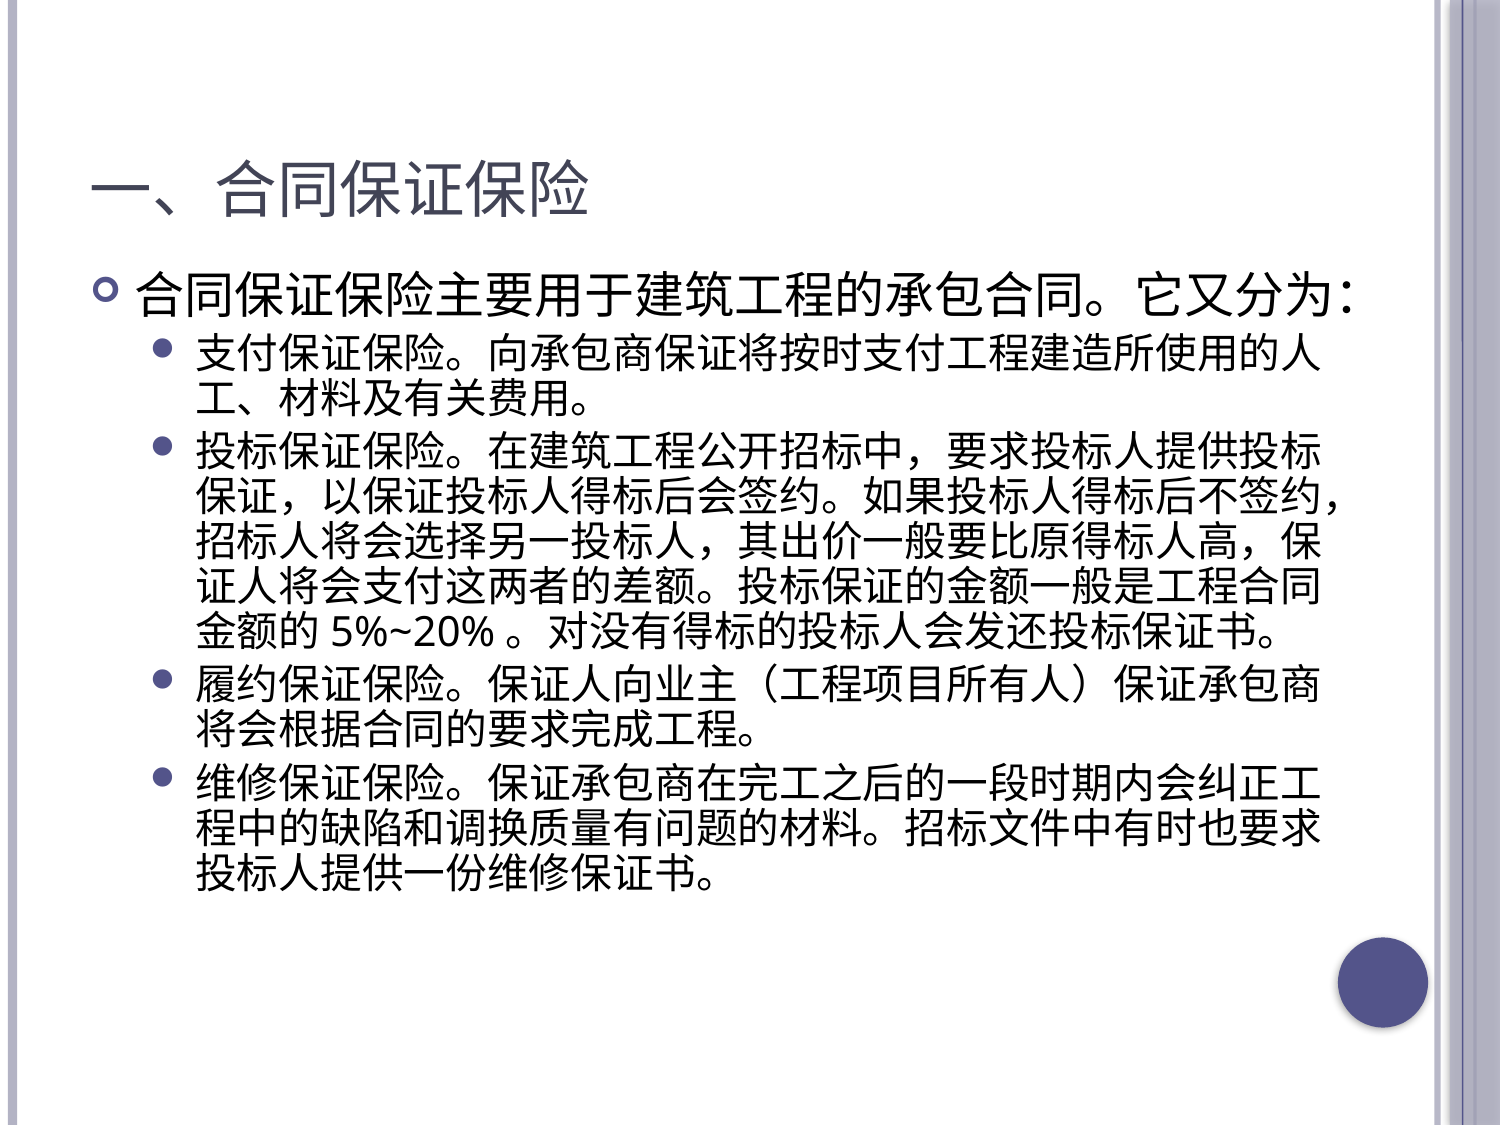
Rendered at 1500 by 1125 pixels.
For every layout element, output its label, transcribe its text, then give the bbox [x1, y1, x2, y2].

list 合同保证保险主要用于建筑工程的承包合同。它又分为： 支付保证保险。向承包商保证将按时支付工程建造所使用的人工、材料及有关费用。 投标保证保险。在建筑工程公开招标中，要求投标人提供投标保证，以保证投标人得标后会签约。如果投标人得标后不签约，招标人将会选择另一投标人，其出价一般要比原得标人高，保证人将会支付这两者的差额。投标保证的金额一般是工程合同金额的5%~20%。对没有得标的投标人会发还投标保证书。 履约保证保险。保证人向业主（工程项目所有人）保证承包商将会根据合同的要求完成工程。 维修保证保险。保证承包商在完工之后的一段时期内会纠正工程中的缺陷和调换质量有问题的材料。招标文件中有时也要求投标人提供一份维修保证书。 [74, 262, 1353, 1063]
title 一、合同保证保险 [75, 45, 1300, 233]
